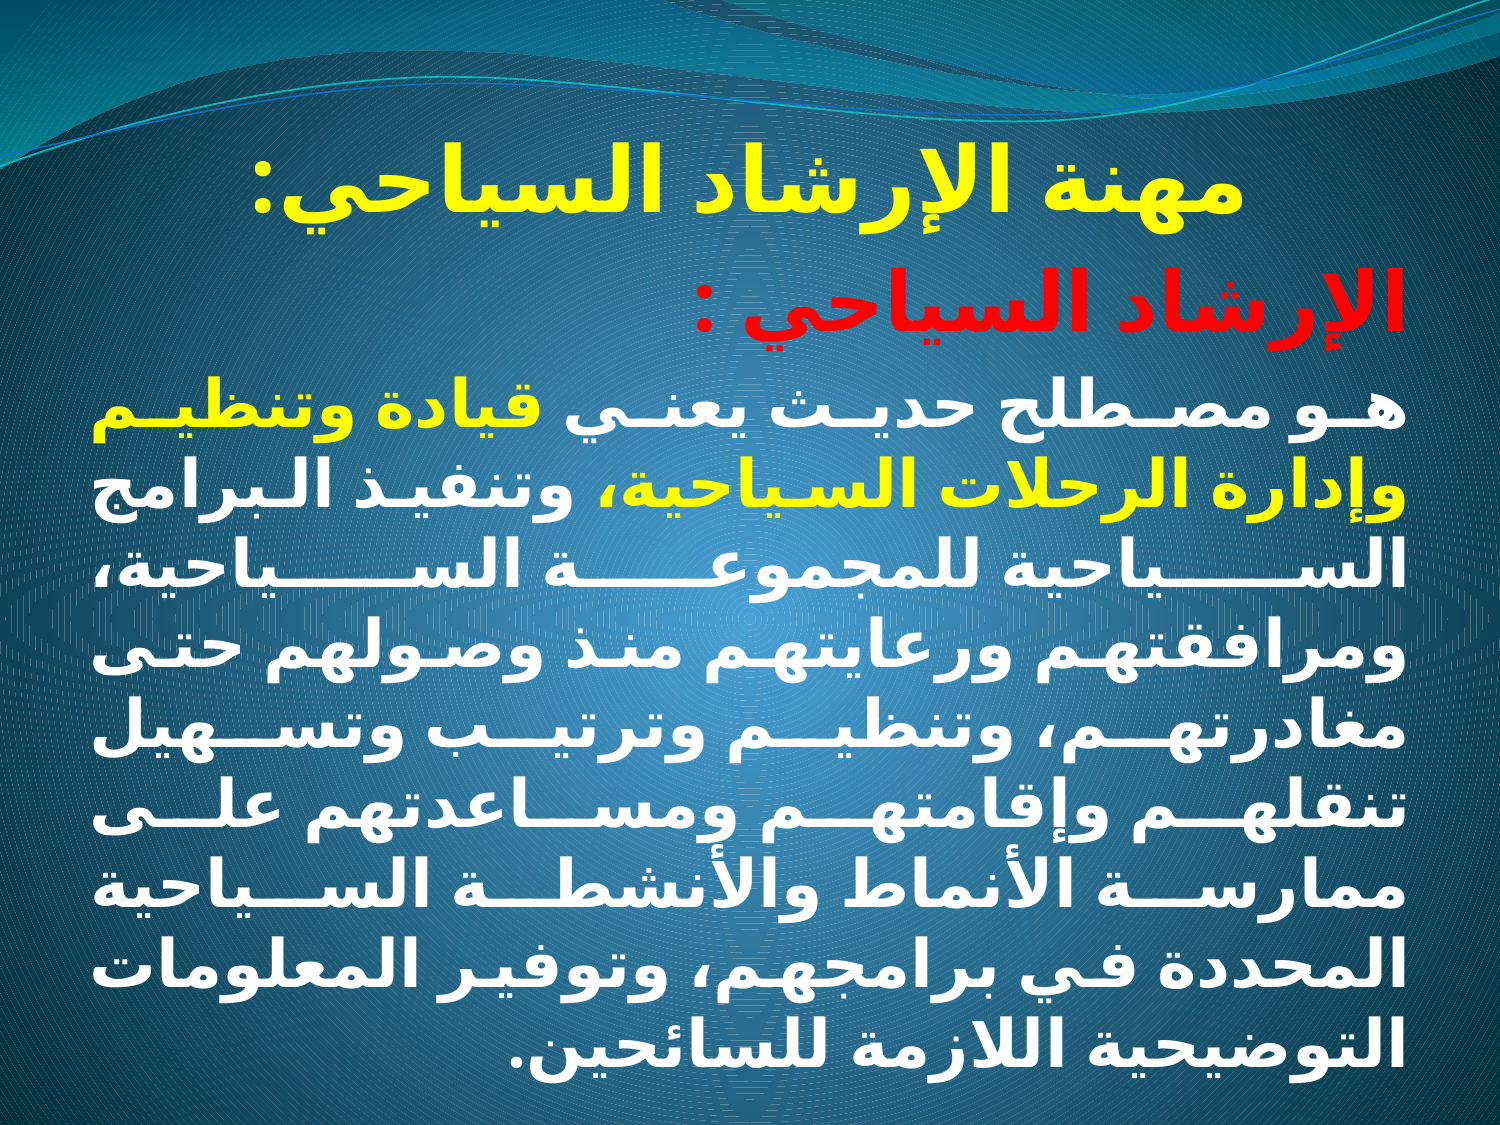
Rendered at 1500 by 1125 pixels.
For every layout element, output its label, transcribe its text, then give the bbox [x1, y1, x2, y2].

list مهنة الإرشاد السياحي: الإرشاد السياحي : هو مصطلح حديث يعني قيادة وتنظيم وإدارة الرحلات السياحية، وتنفيذ البرامج السياحية للمجموعة السياحية، ومرافقتهم ورعايتهم منذ وصولهم حتى مغادرتهم، وتنظيم وترتيب وتسهيل تنقلهم وإقامتهم ومساعدتهم على ممارسة الأنماط والأنشطة السياحية المحددة في برامجهم، وتوفير المعلومات التوضيحية اللازمة للسائحين. [75, 113, 1425, 1038]
